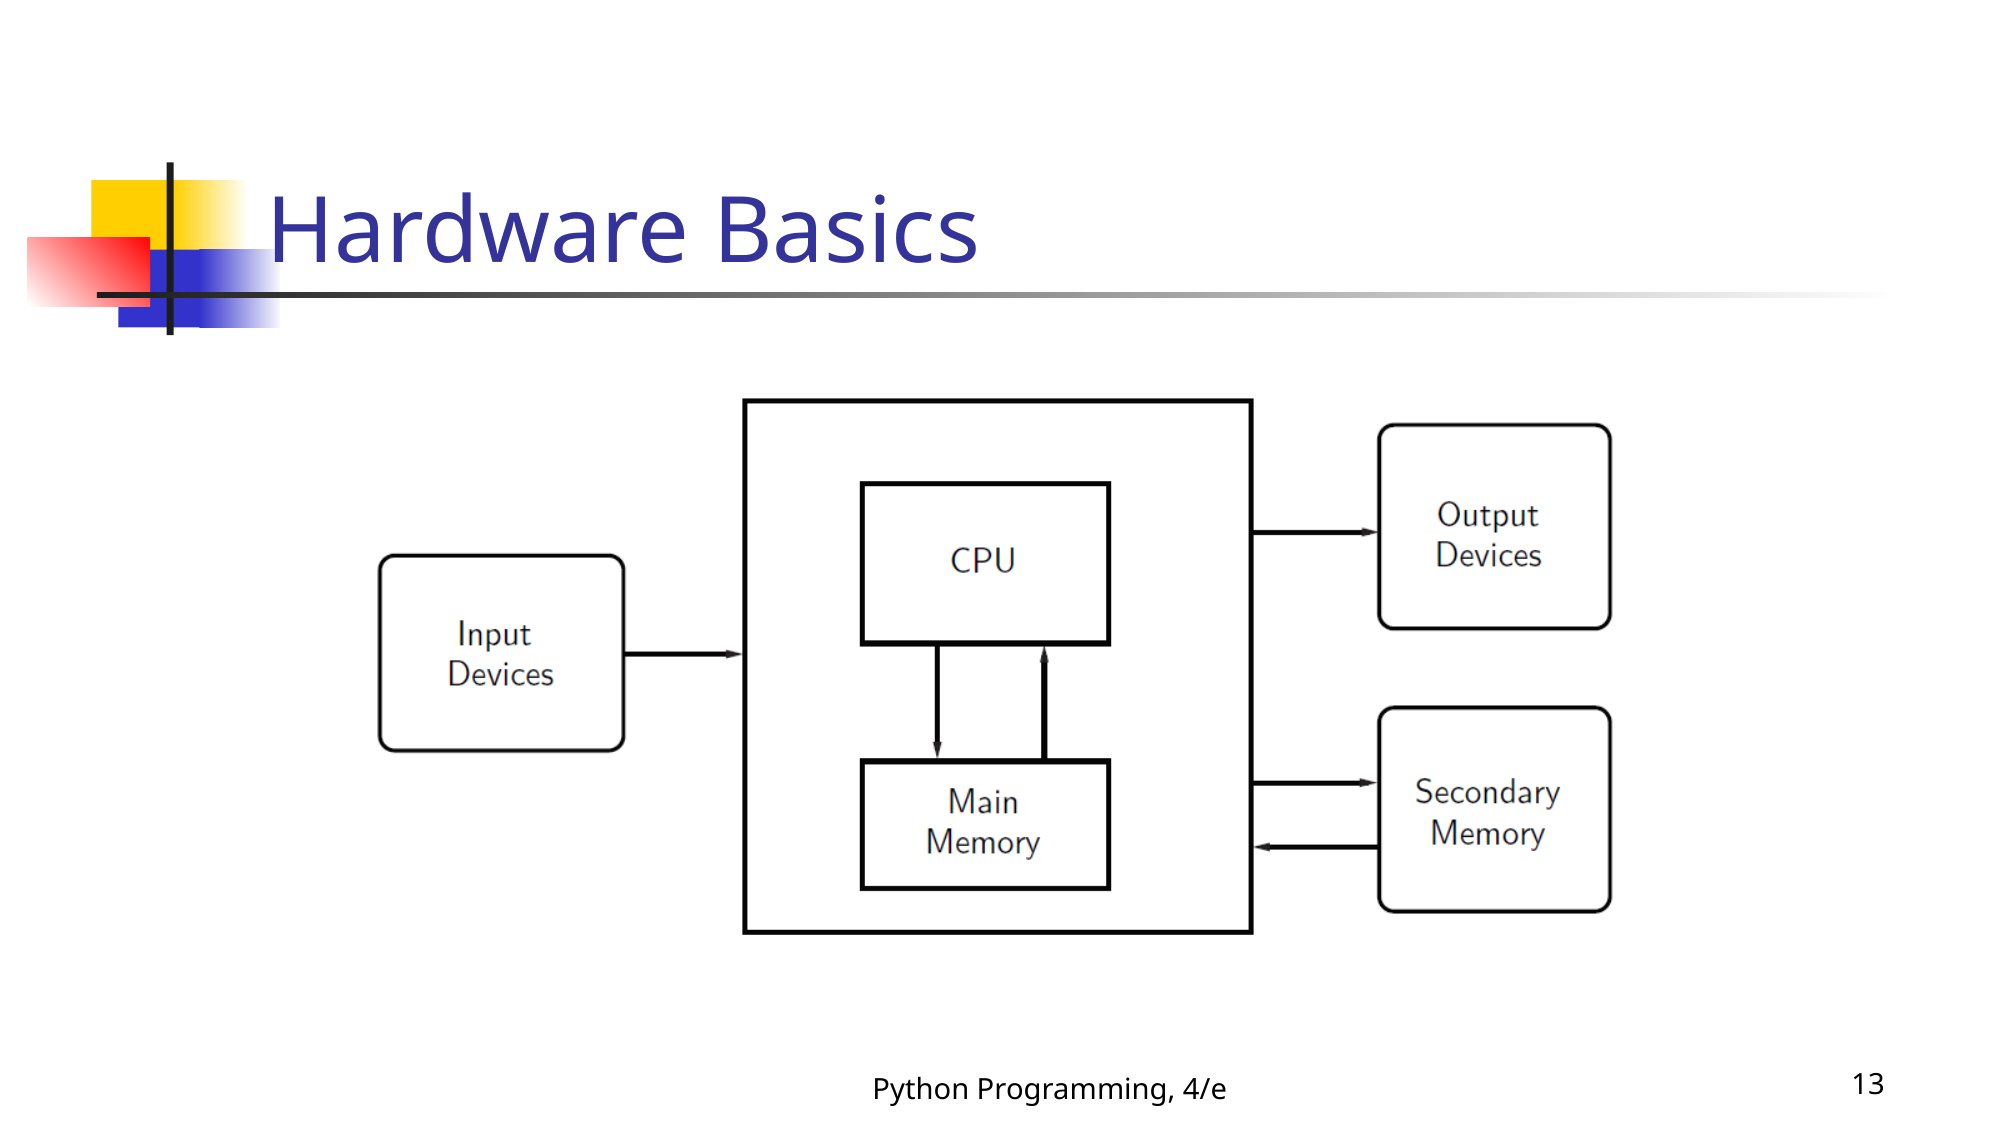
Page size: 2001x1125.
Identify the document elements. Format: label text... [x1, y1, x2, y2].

slide_number 13 [1483, 1037, 1901, 1113]
picture [374, 386, 1616, 940]
title Hardware Basics [251, 101, 1957, 289]
footer Python Programming, 4/e [733, 1037, 1367, 1113]
